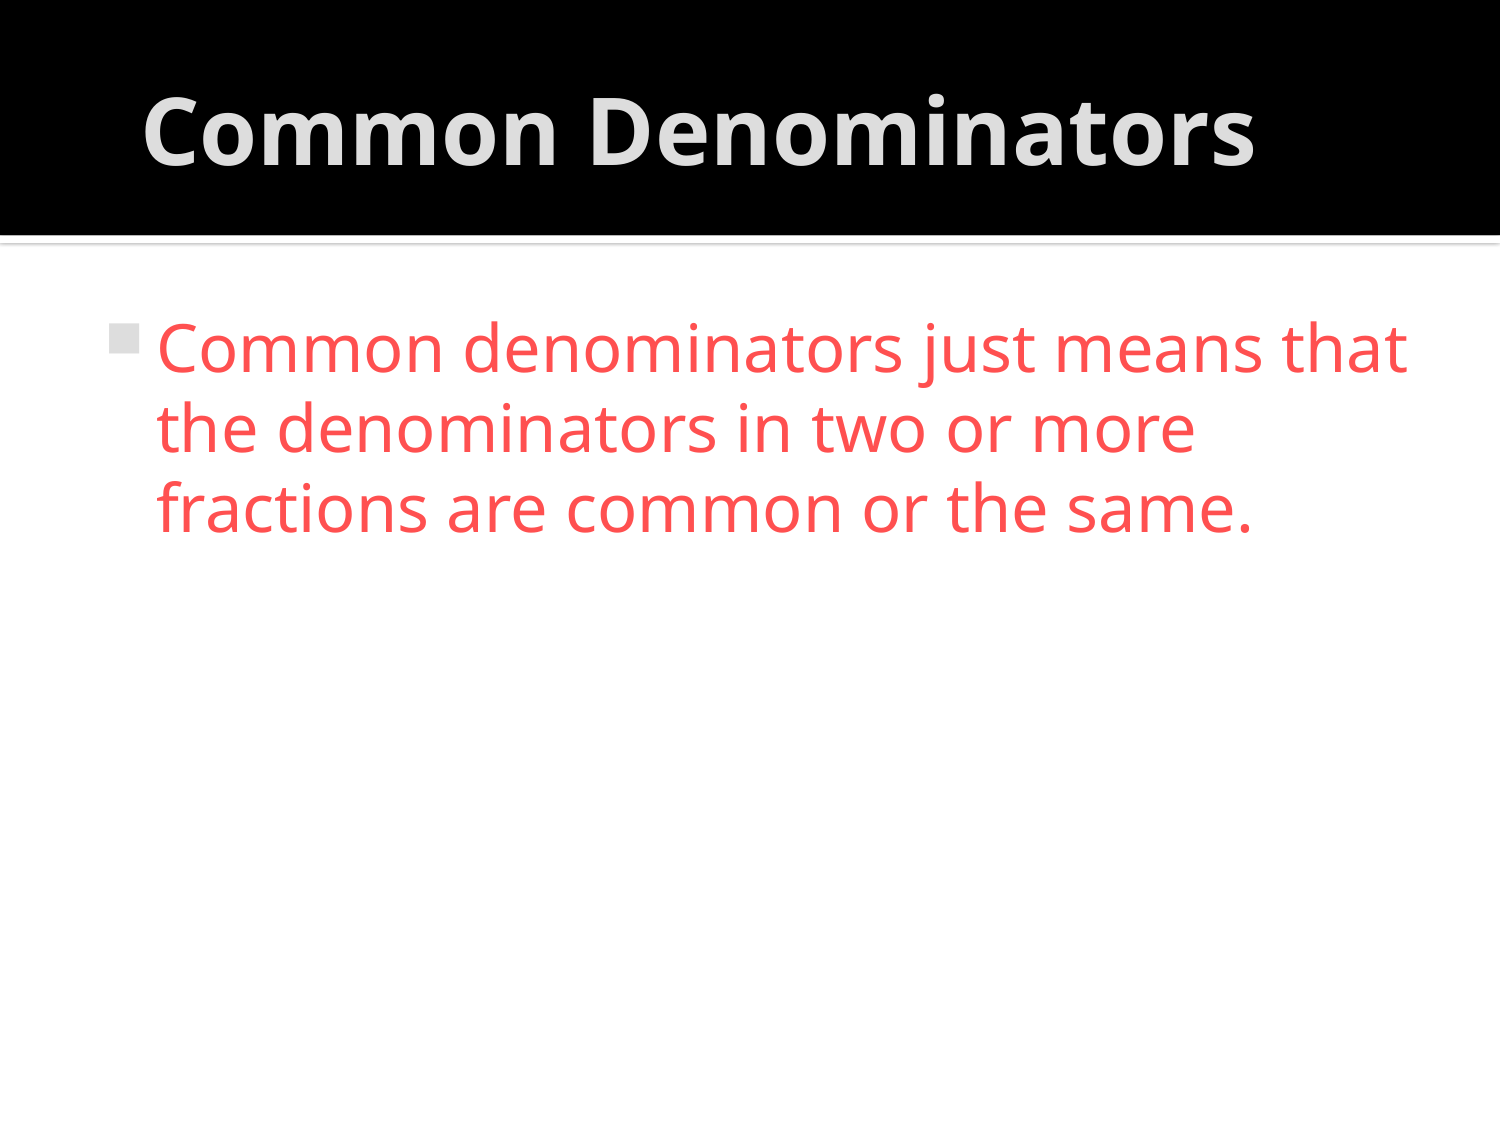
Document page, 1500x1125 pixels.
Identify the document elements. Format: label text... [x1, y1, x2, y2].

list Common denominators just means that the denominators in two or more fractions are common or the same. [75, 291, 1425, 1050]
title Common Denominators [125, 25, 1425, 231]
